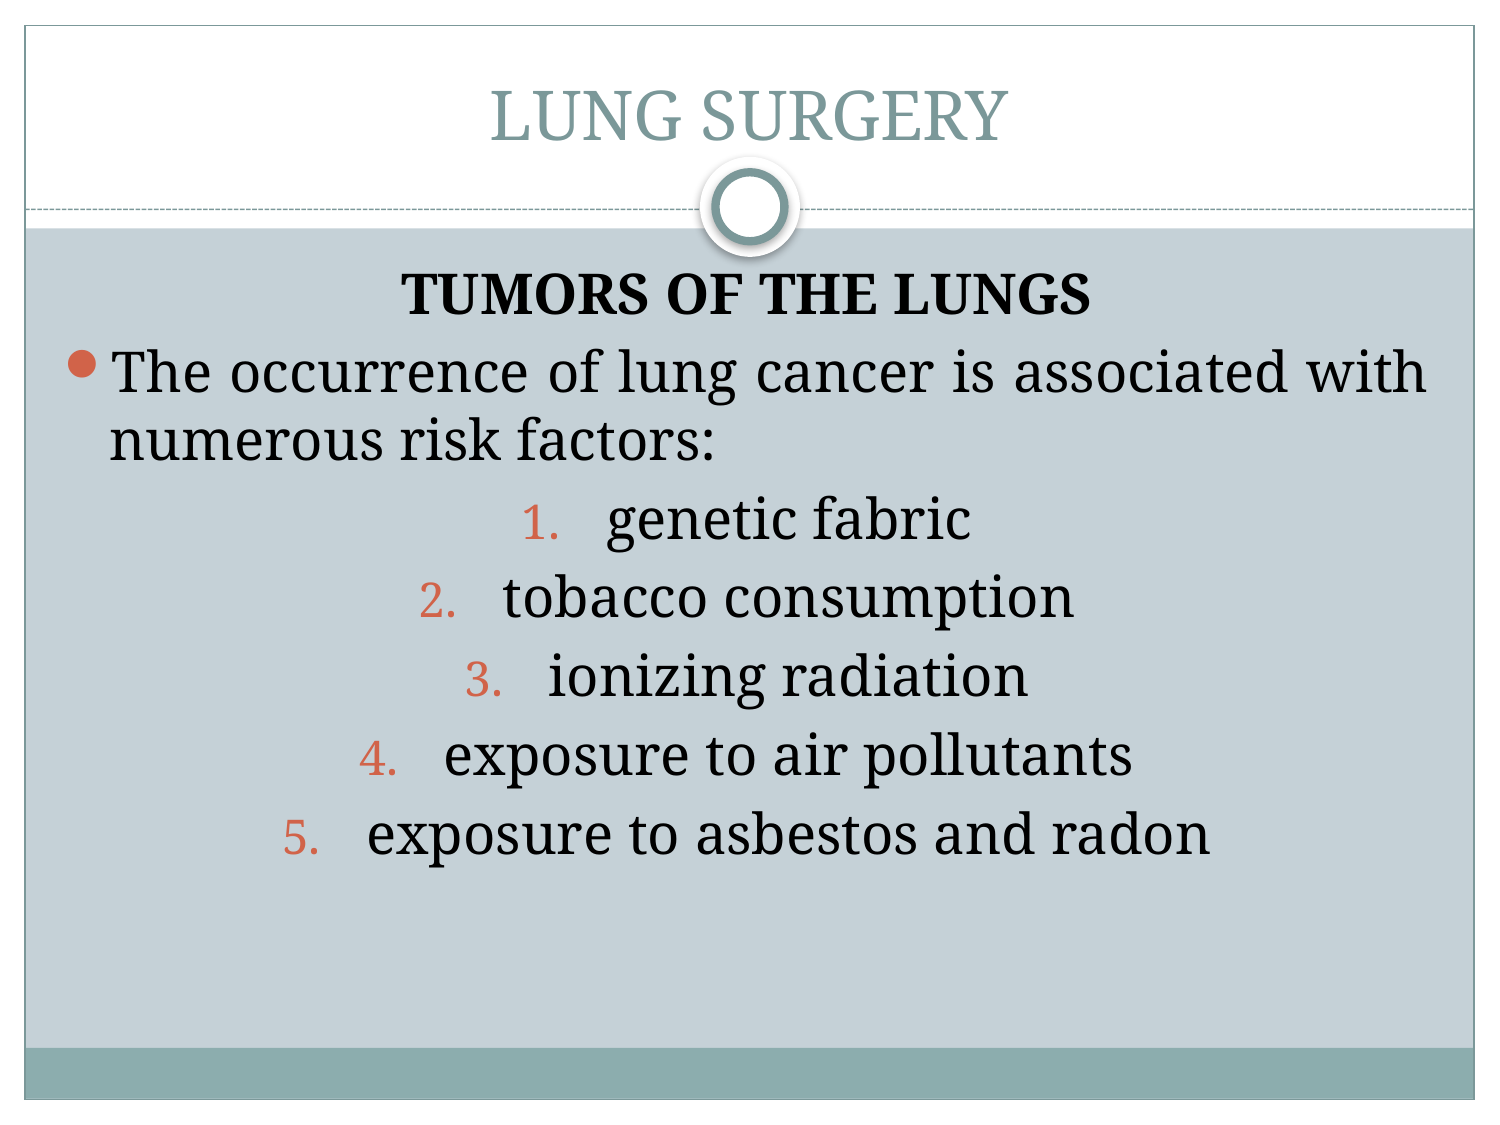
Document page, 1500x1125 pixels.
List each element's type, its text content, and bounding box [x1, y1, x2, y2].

list TUMORS OF THE LUNGS The occurrence of lung cancer is associated with numerous risk factors: genetic fabric tobacco consumption ionizing radiation exposure to air pollutants exposure to asbestos and radon [49, 250, 1445, 1001]
title LUNG SURGERY [49, 37, 1450, 162]
